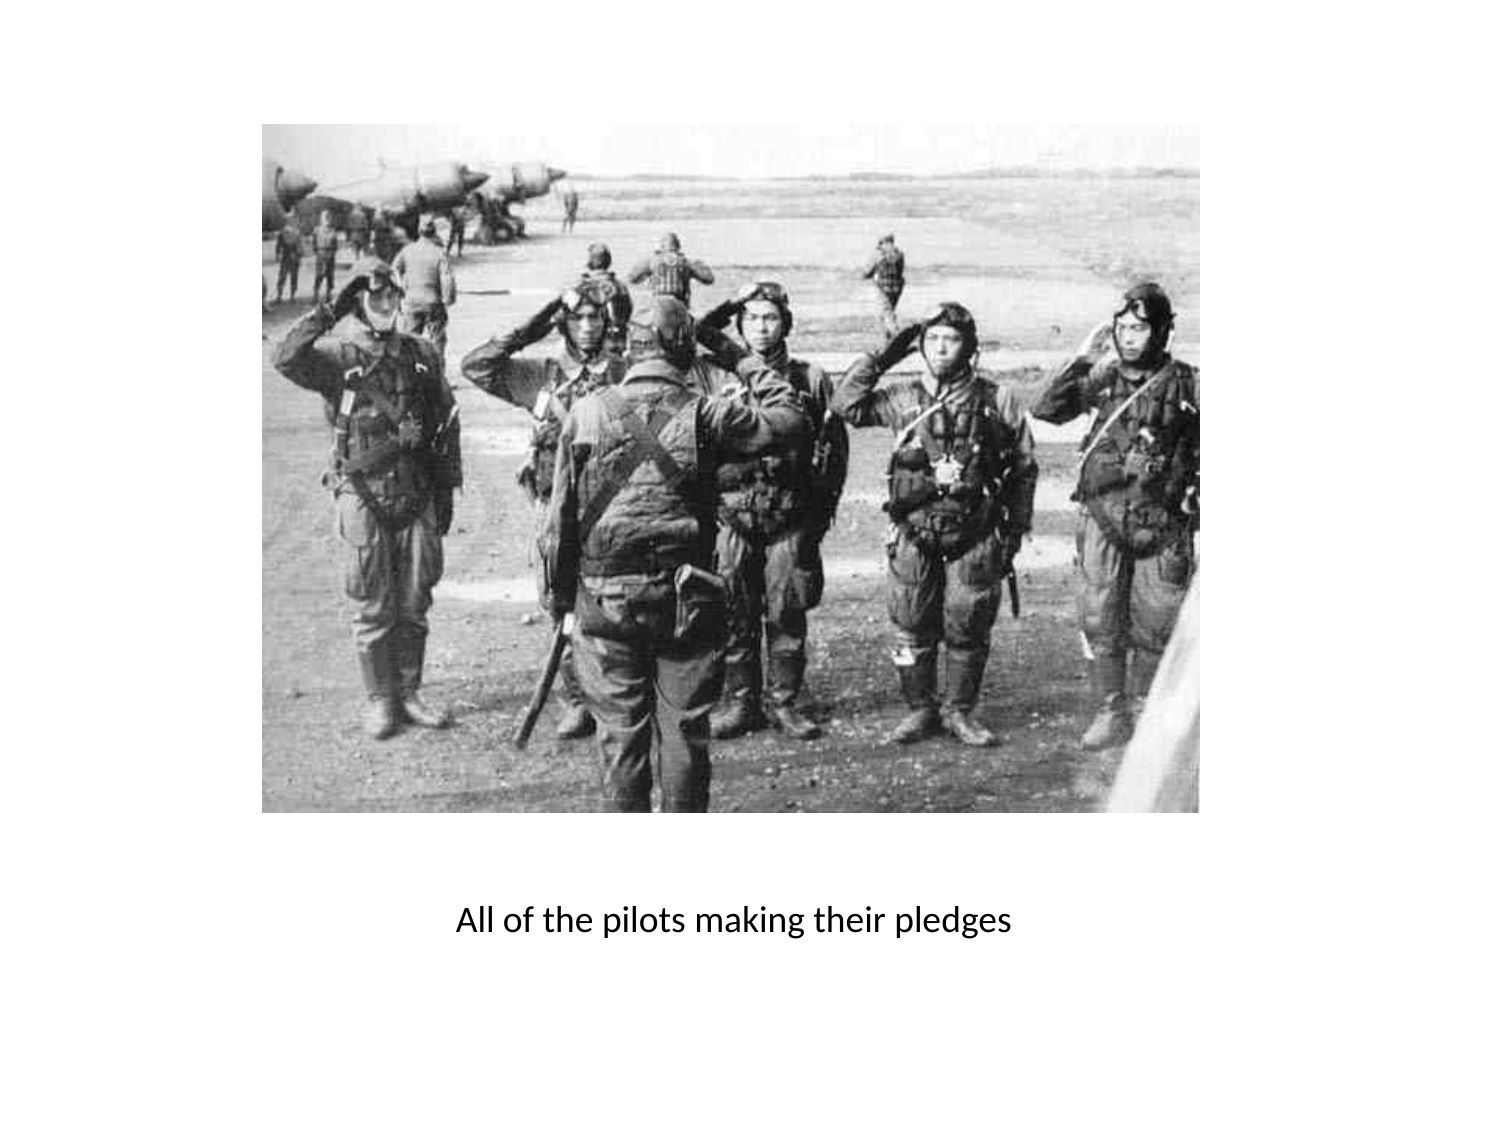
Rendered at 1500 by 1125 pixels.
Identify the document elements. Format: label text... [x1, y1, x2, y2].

picture [262, 124, 1201, 813]
text_box All of the pilots making their pledges [440, 887, 1028, 948]
